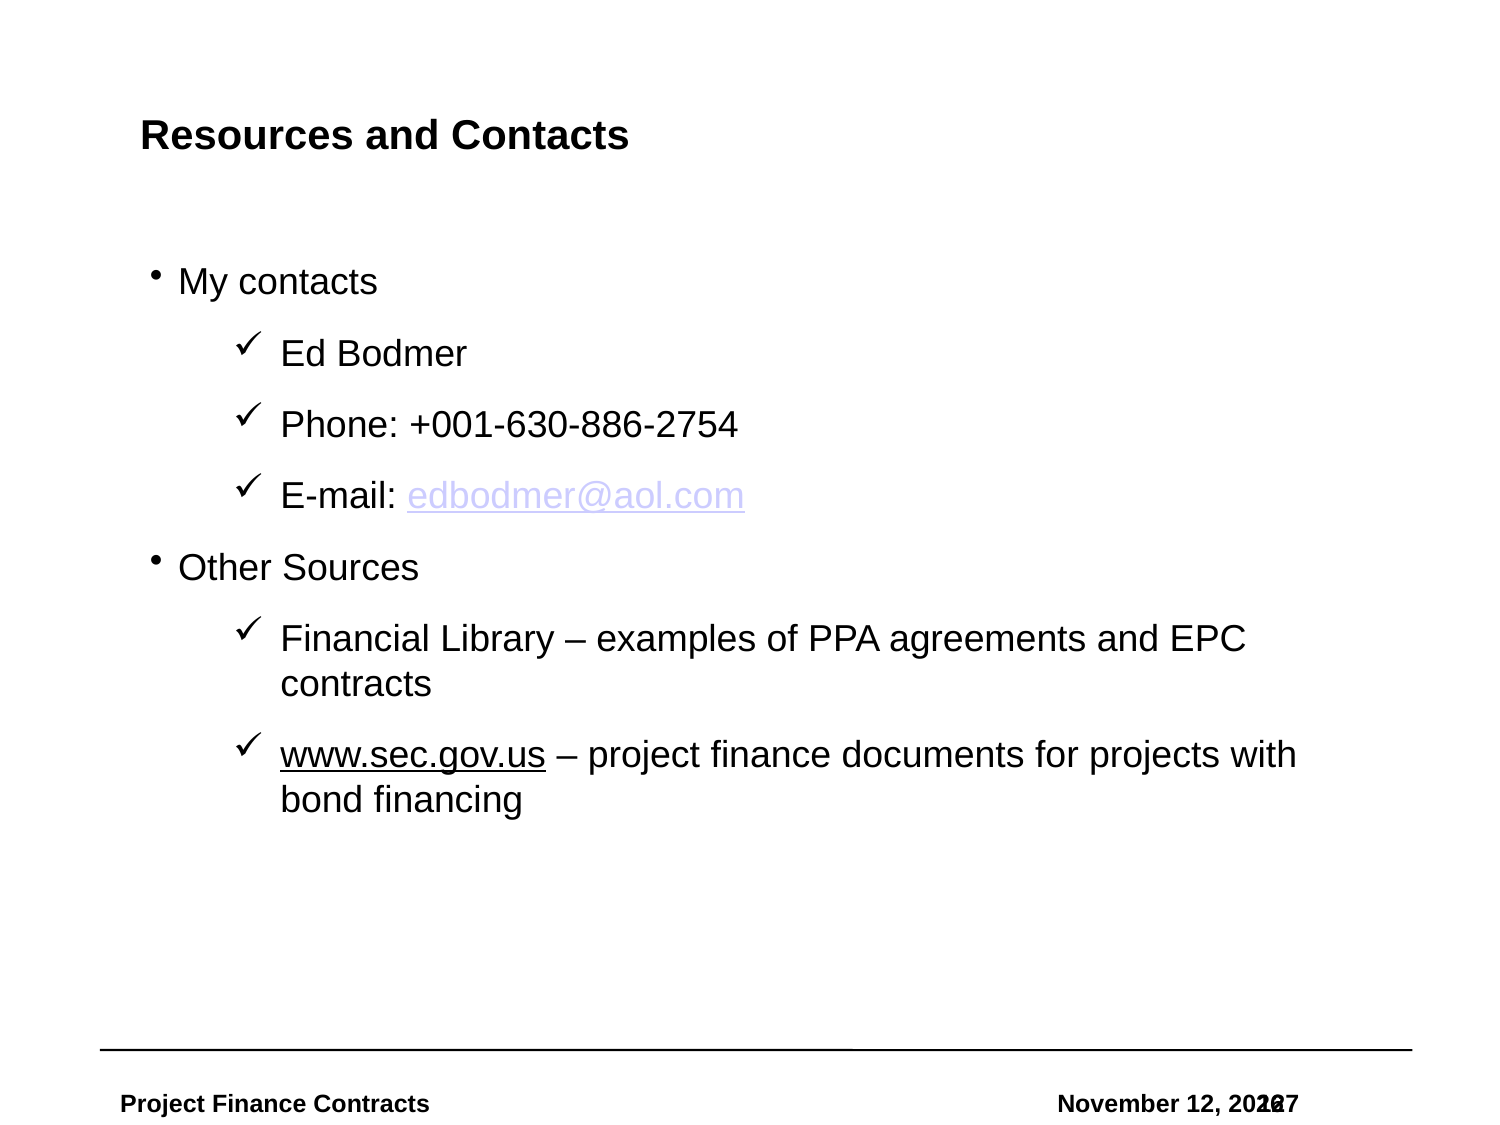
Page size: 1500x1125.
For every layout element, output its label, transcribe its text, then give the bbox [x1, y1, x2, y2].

title Resources and Contacts [124, 99, 1288, 226]
list My contacts Ed Bodmer Phone: +001-630-886-2754 E-mail: edbodmer@aol.com Other Sources Financial Library – examples of PPA agreements and EPC contracts www.sec.gov.us – project finance documents for projects with bond financing [124, 249, 1376, 1001]
